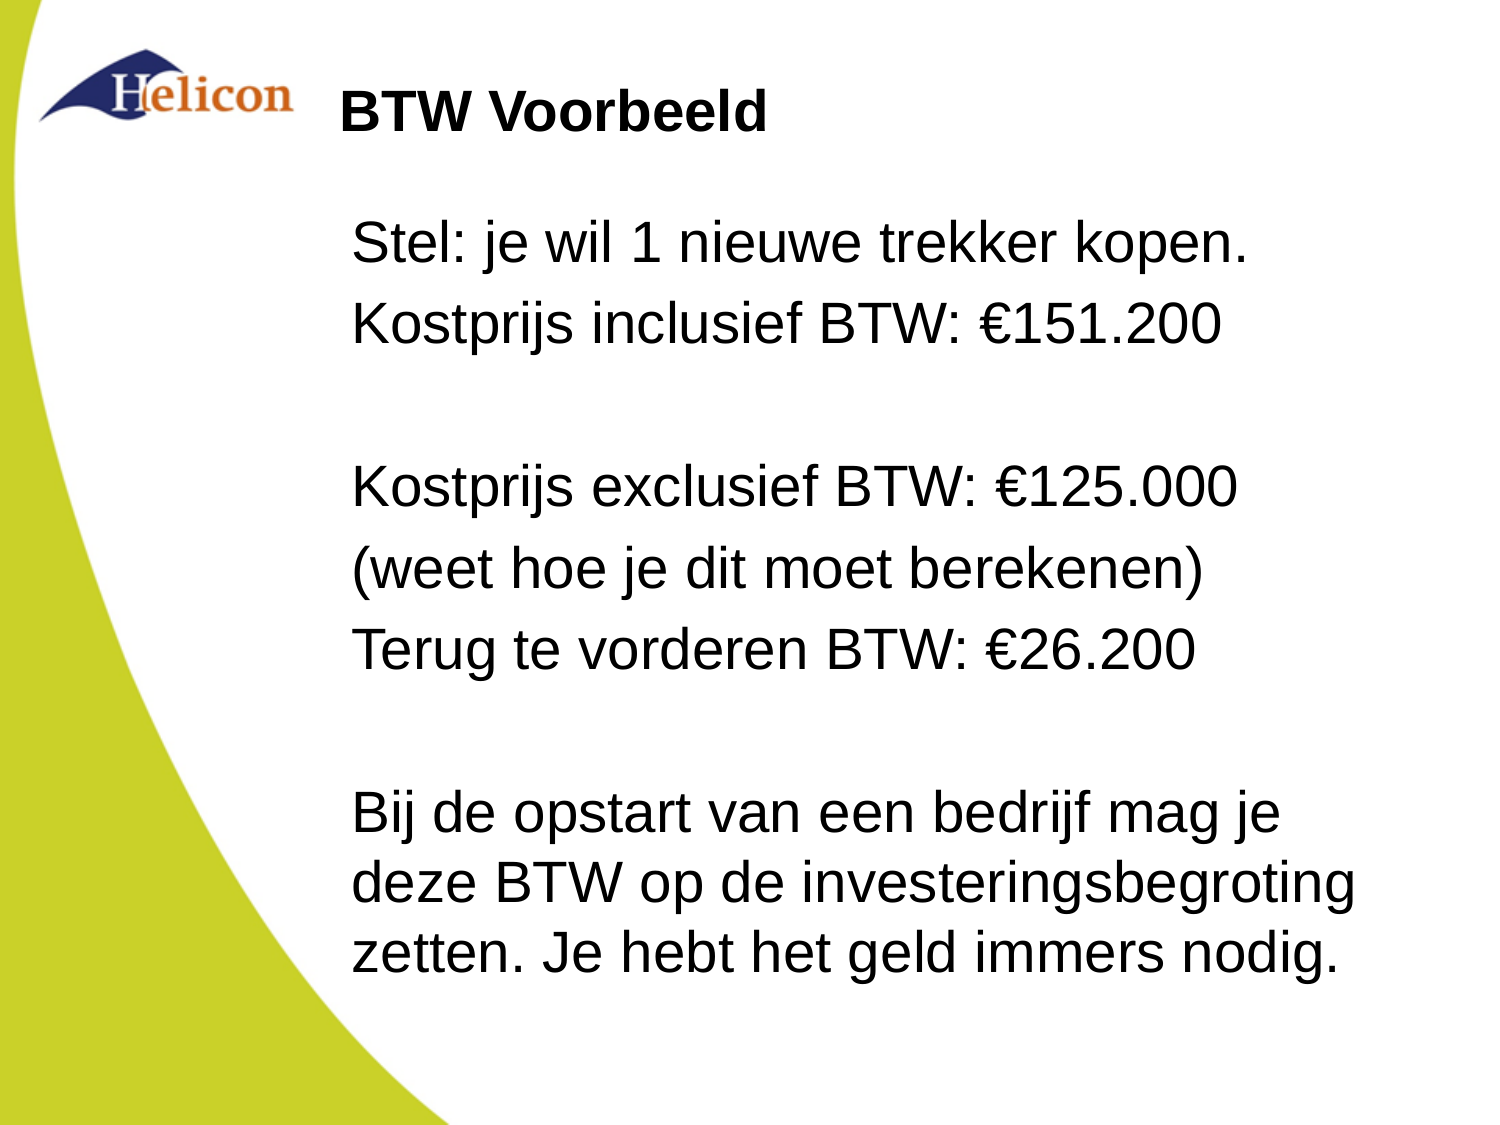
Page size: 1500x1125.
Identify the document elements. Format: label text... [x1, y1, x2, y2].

list Stel: je wil 1 nieuwe trekker kopen. Kostprijs inclusief BTW: €151.200 Kostprijs exclusief BTW: €125.000 (weet hoe je dit moet berekenen) Terug te vorderen BTW: €26.200 Bij de opstart van een bedrijf mag je deze BTW op de investeringsbegroting zetten. Je hebt het geld immers nodig. [336, 196, 1425, 1005]
title BTW Voorbeeld [324, 54, 1415, 161]
picture [0, 0, 1500, 1125]
